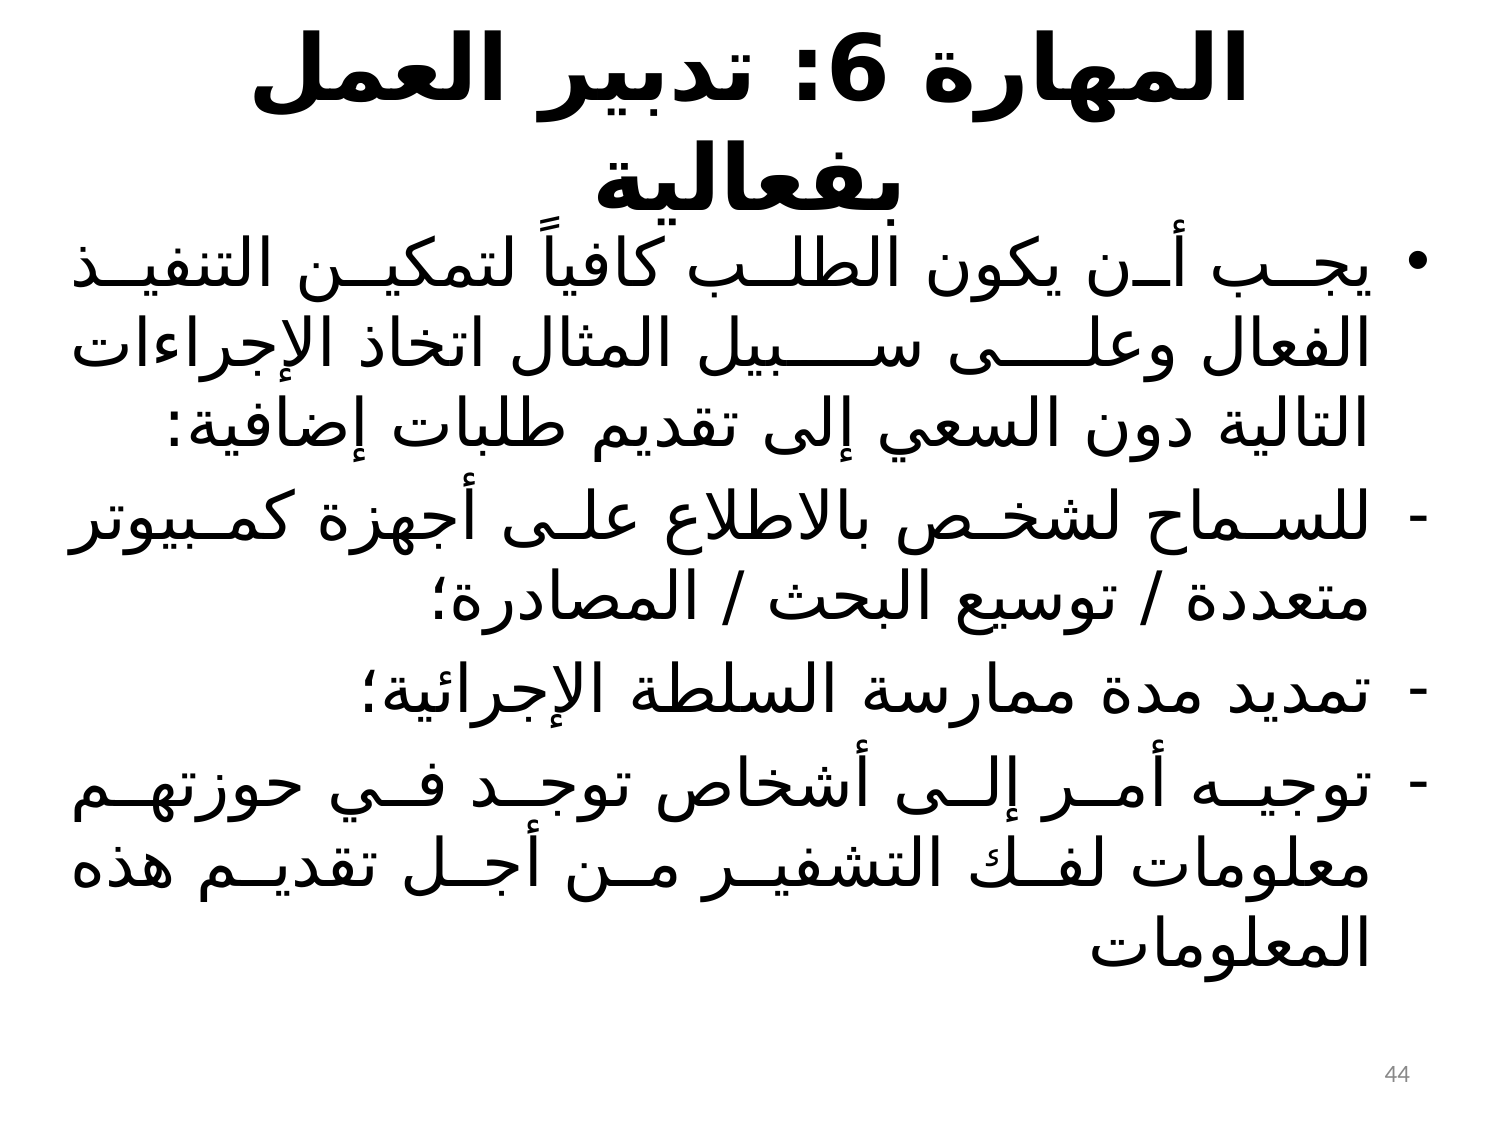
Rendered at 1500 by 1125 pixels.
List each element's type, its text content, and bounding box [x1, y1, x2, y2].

title المهارة 6: تدبير العمل بفعالية [75, 24, 1425, 213]
slide_number 44 [1074, 1042, 1425, 1103]
text_box يجب أن يكون الطلب كافياً لتمكين التنفيذ الفعال وعلى سبيل المثال اتخاذ الإجراءات التالية دون السعي إلى تقديم طلبات إضافية: للسماح لشخص بالاطلاع على أجهزة كمبيوتر متعددة / توسيع البحث / المصادرة؛ تمديد مدة ممارسة السلطة الإجرائية؛ توجيه أمر إلى أشخاص توجد في حوزتهم معلومات لفك التشفير من أجل تقديم هذه المعلومات [55, 212, 1445, 1088]
